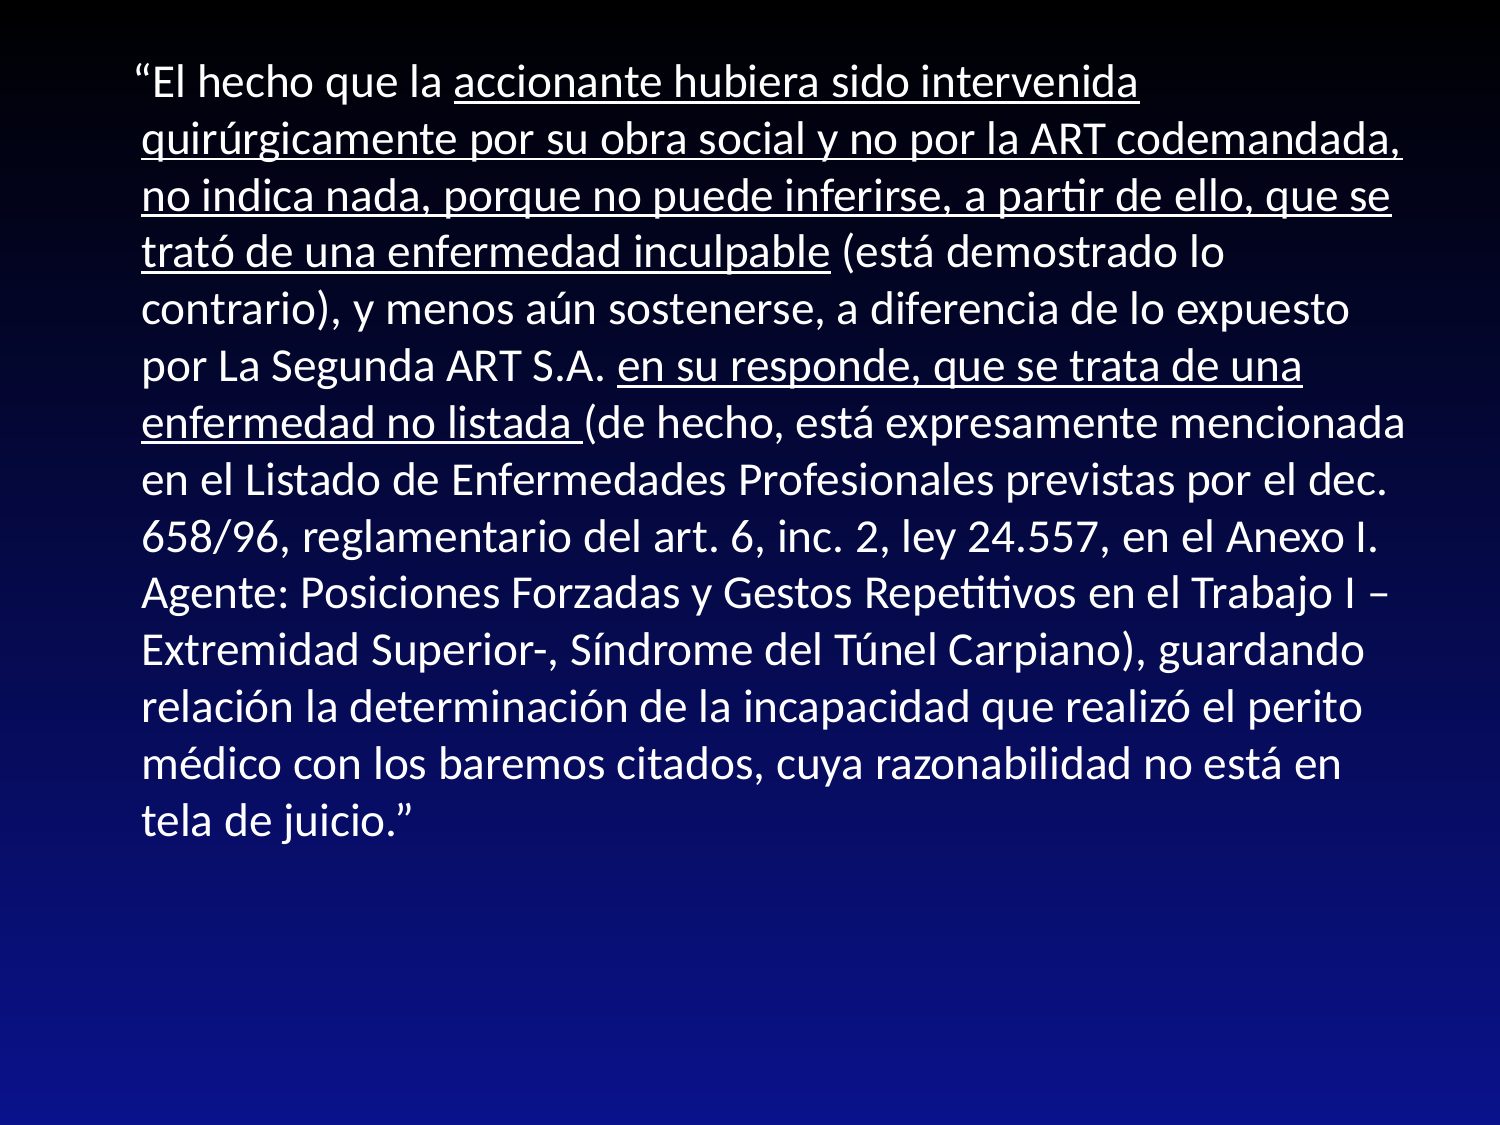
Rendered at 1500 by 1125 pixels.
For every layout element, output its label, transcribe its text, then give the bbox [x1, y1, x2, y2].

list “El hecho que la accionante hubiera sido intervenida quirúrgicamente por su obra social y no por la ART codemandada, no indica nada, porque no puede inferirse, a partir de ello, que se trató de una enfermedad inculpable (está demostrado lo contrario), y menos aún sostenerse, a diferencia de lo expuesto por La Segunda ART S.A. en su responde, que se trata de una enfermedad no listada (de hecho, está expresamente mencionada en el Listado de Enfermedades Profesionales previstas por el dec. 658/96, reglamentario del art. 6, inc. 2, ley 24.557, en el Anexo I. Agente: Posiciones Forzadas y Gestos Repetitivos en el Trabajo I –Extremidad Superior-, Síndrome del Túnel Carpiano), guardando relación la determinación de la incapacidad que realizó el perito médico con los baremos citados, cuya razonabilidad no está en tela de juicio.” [74, 42, 1426, 1006]
